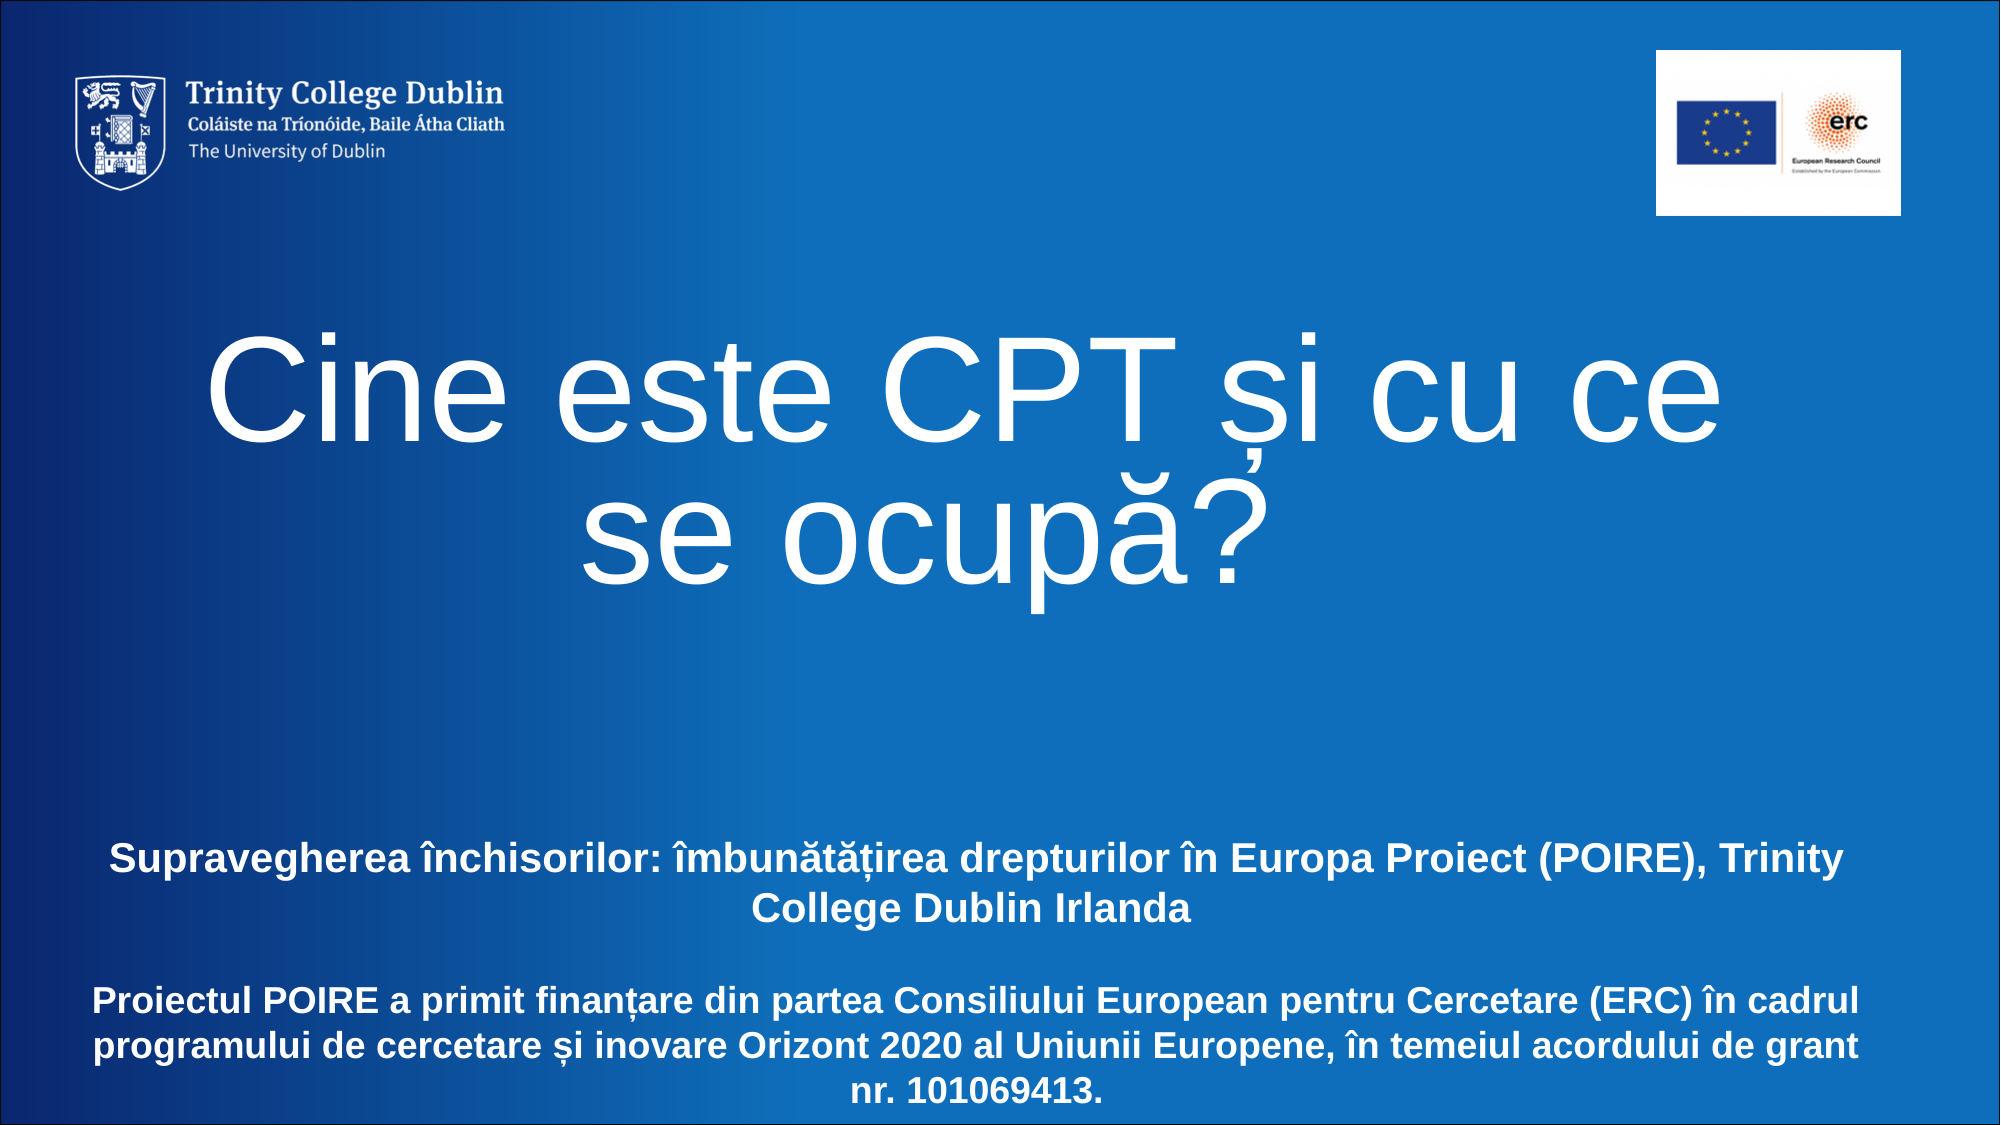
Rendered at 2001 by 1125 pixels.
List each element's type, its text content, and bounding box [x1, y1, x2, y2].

picture [75, 75, 505, 191]
subtitle Supravegherea închisorilor: îmbunătățirea drepturilor în Europa Proiect (POIRE), Trinity College Dublin Irlanda Proiectul POIRE a primit finanțare din partea Consiliului European pentru Cercetare (ERC) în cadrul programului de cercetare și inovare Orizont 2020 al Uniunii Europene, în temeiul acordului de grant nr. 101069413. [78, 785, 1875, 1069]
title Cine este CPT și cu ce se ocupă? [78, 327, 1901, 749]
picture [1656, 50, 1901, 216]
